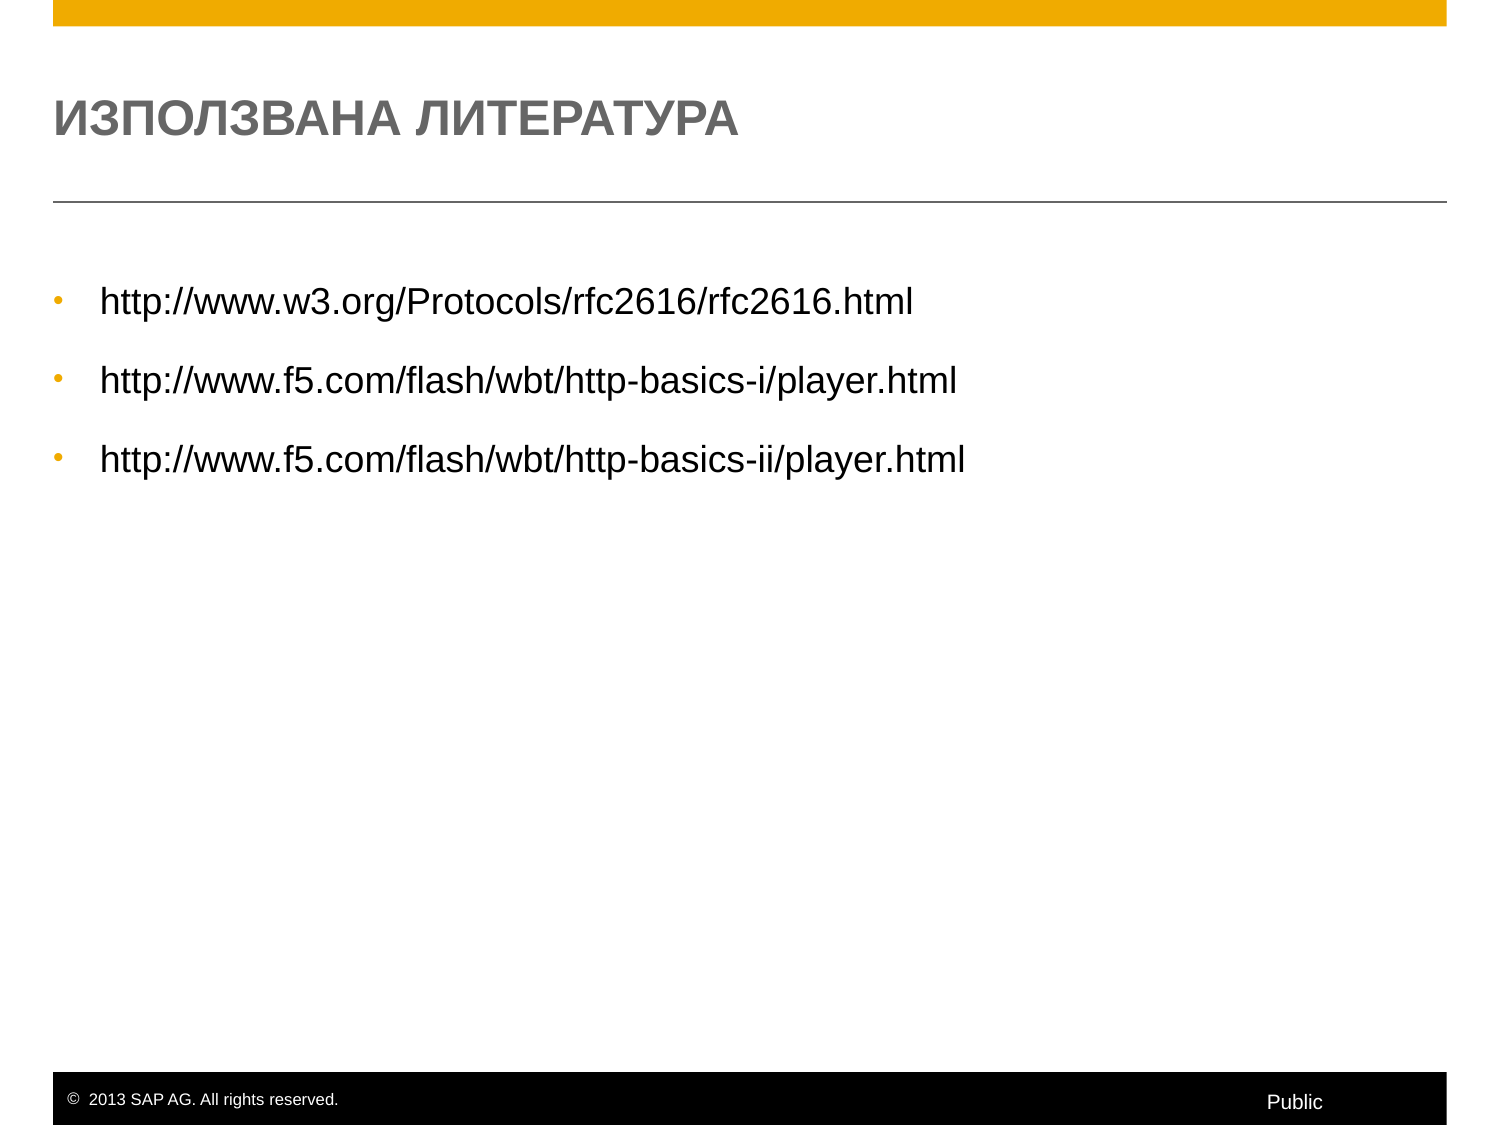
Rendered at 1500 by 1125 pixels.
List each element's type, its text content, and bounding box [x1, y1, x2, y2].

title ИЗПОЛЗВАНА ЛИТЕРАТУРА [53, 53, 1447, 178]
list http://www.w3.org/Protocols/rfc2616/rfc2616.html http://www.f5.com/flash/wbt/http-basics-i/player.html http://www.f5.com/flash/wbt/http-basics-ii/player.html [53, 277, 1447, 998]
